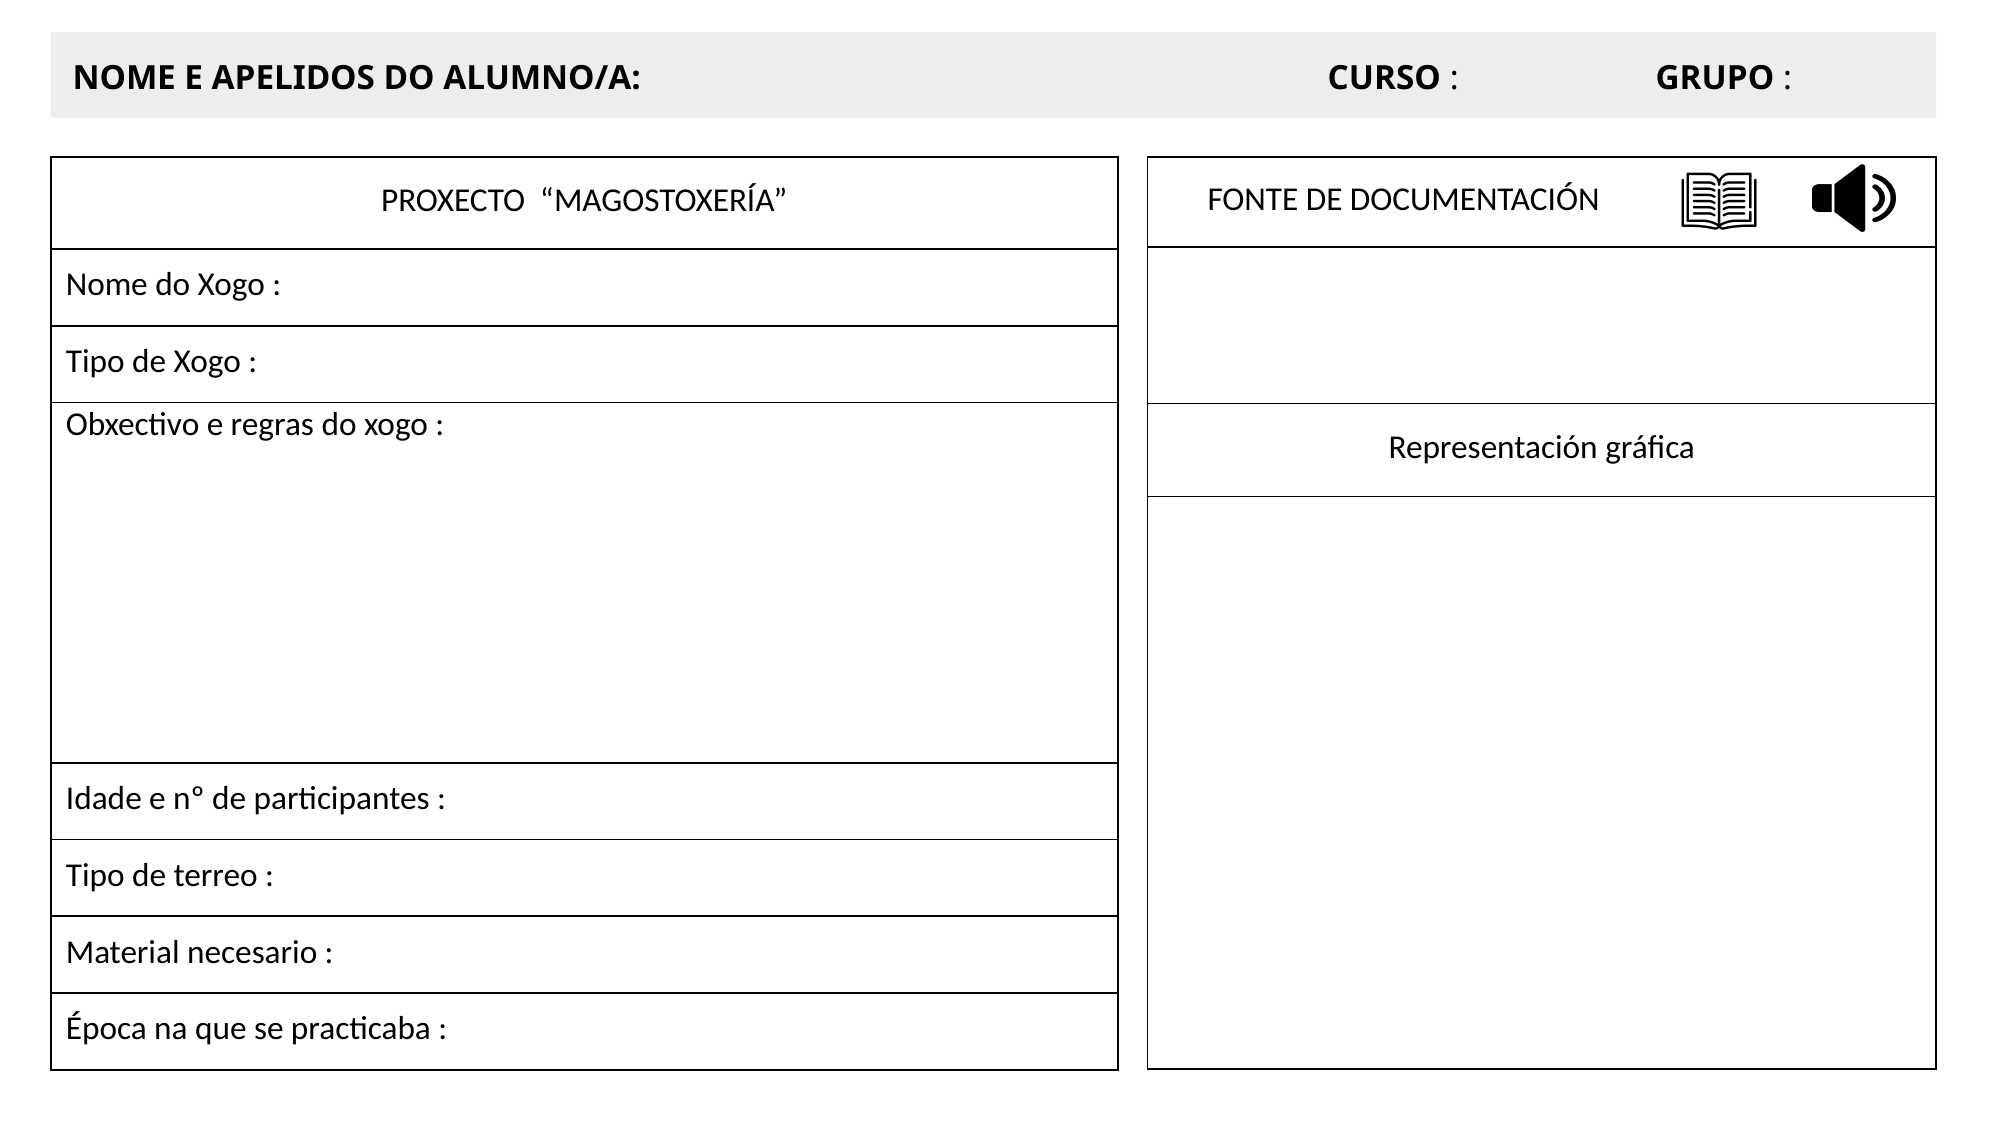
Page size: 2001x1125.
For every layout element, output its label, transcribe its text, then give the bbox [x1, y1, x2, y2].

text_box CURSO : [1312, 49, 1478, 104]
table_cell Representación gráfica [1148, 404, 1935, 496]
table_cell Época na que se practicaba : [52, 994, 1117, 1069]
text_box [50, 31, 1937, 119]
picture [1679, 159, 1759, 238]
text_box NOME E APELIDOS DO ALUMNO/A: [57, 49, 670, 104]
table_cell Nome do Xogo : [52, 250, 1117, 325]
table_cell Tipo de terreo : [52, 840, 1117, 915]
table_cell [1148, 497, 1935, 1068]
table_cell [1148, 248, 1935, 403]
table_header PROXECTO “MAGOSTOXERÍA” [52, 158, 1117, 248]
table_cell Obxectivo e regras do xogo : [52, 403, 1117, 762]
table_cell Tipo de Xogo : [52, 327, 1117, 402]
picture [1812, 163, 1896, 233]
text_box GRUPO : [1640, 49, 1836, 104]
table_header FONTE DE DOCUMENTACIÓN [1148, 158, 1935, 246]
table_cell Material necesario : [52, 917, 1117, 992]
table_cell Idade e nº de participantes : [52, 764, 1117, 839]
